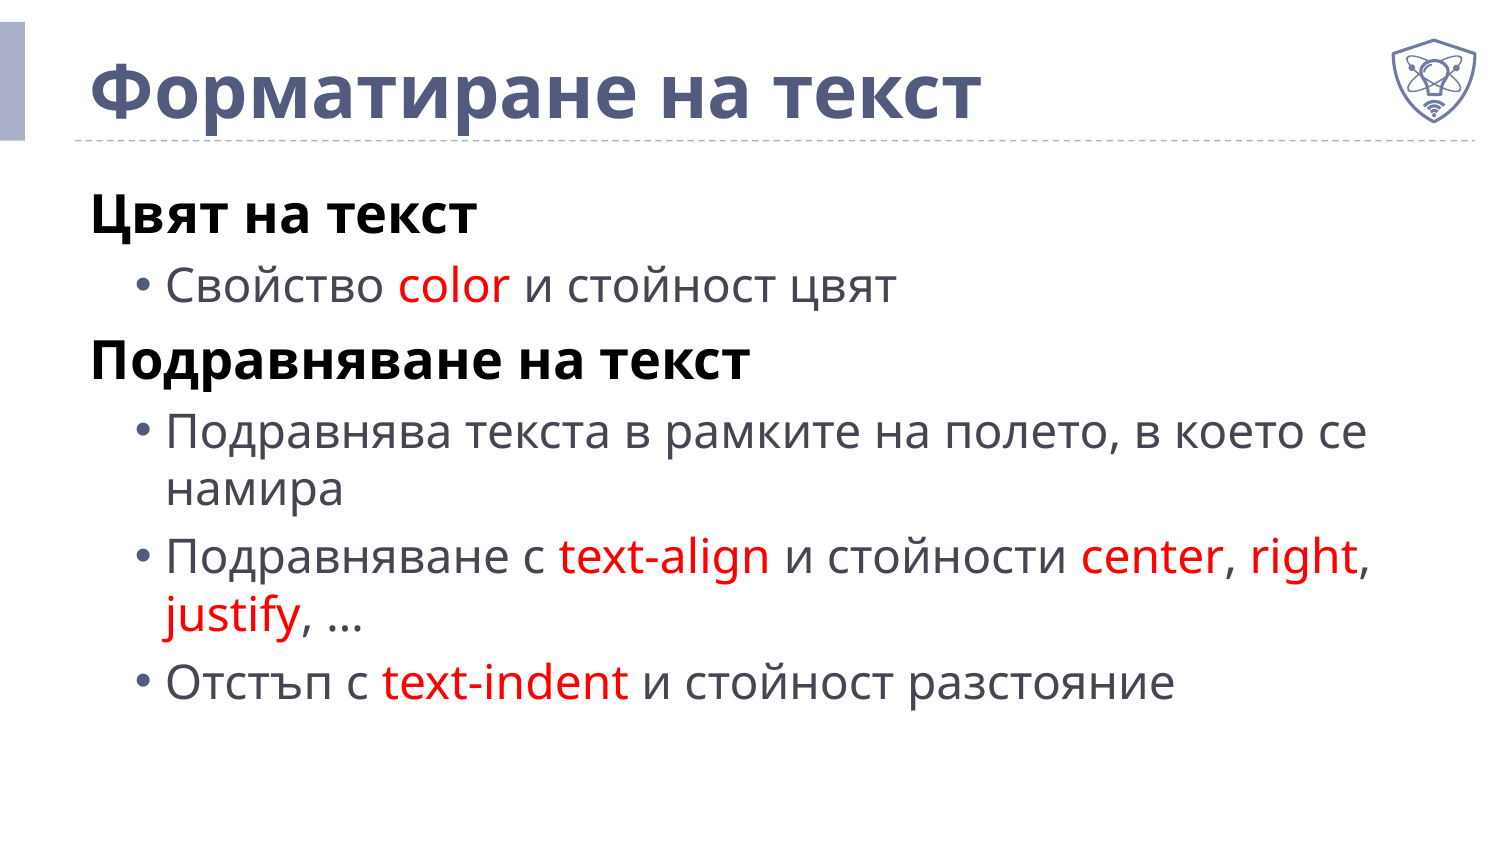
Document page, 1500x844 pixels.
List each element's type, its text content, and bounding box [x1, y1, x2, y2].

list Цвят на текст Свойство color и стойност цвят Подравняване на текст Подравнява текста в рамките на полето, в което се намира Подравняване с text-align и стойности center, right, justify, … Отстъп с text-indent и стойност разстояние [75, 171, 1475, 835]
title Форматиране на текст [75, 18, 1475, 141]
